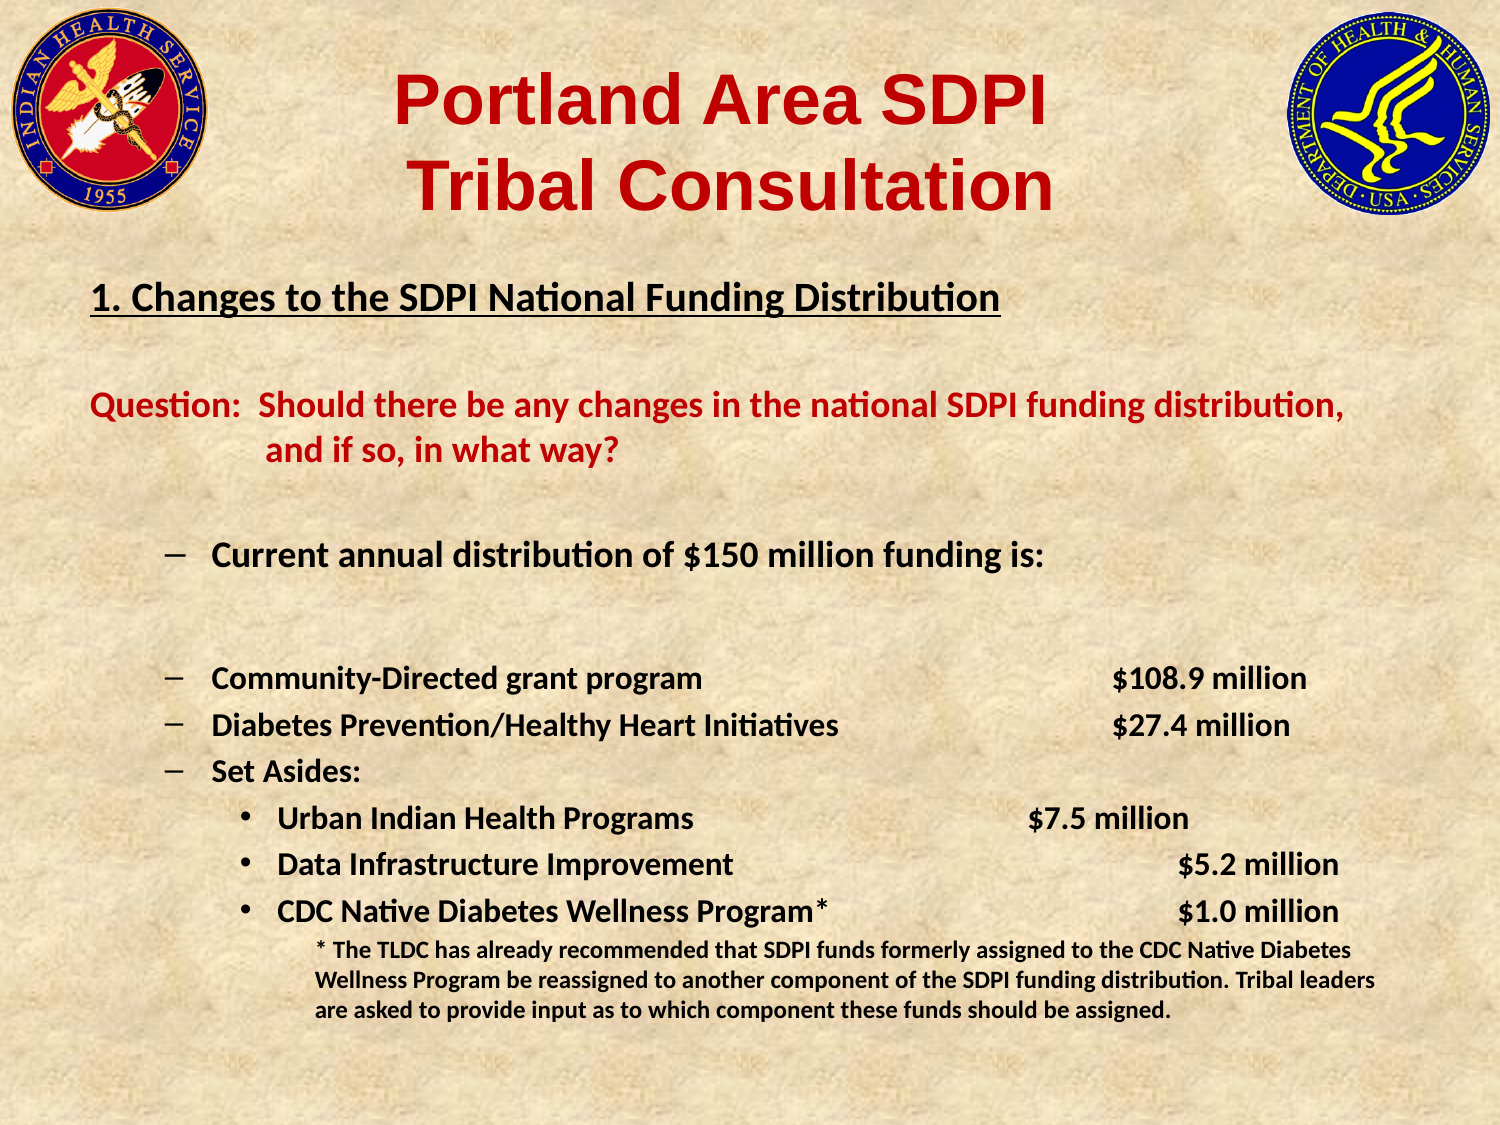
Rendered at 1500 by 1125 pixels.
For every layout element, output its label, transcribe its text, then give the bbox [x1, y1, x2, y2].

picture [0, 0, 1500, 1125]
list 1. Changes to the SDPI National Funding Distribution Question: Should there be any changes in the national SDPI funding distribution, and if so, in what way? Current annual distribution of $150 million funding is: Community-Directed grant program $108.9 million Diabetes Prevention/Healthy Heart Initiatives $27.4 million Set Asides: Urban Indian Health Programs $7.5 million Data Infrastructure Improvement $5.2 million CDC Native Diabetes Wellness Program* $1.0 million * The TLDC has already recommended that SDPI funds formerly assigned to the CDC Native Diabetes Wellness Program be reassigned to another component of the SDPI funding distribution. Tribal leaders are asked to provide input as to which component these funds should be assigned. [75, 262, 1425, 1075]
title Portland Area SDPI Tribal Consultation [254, 45, 1213, 233]
